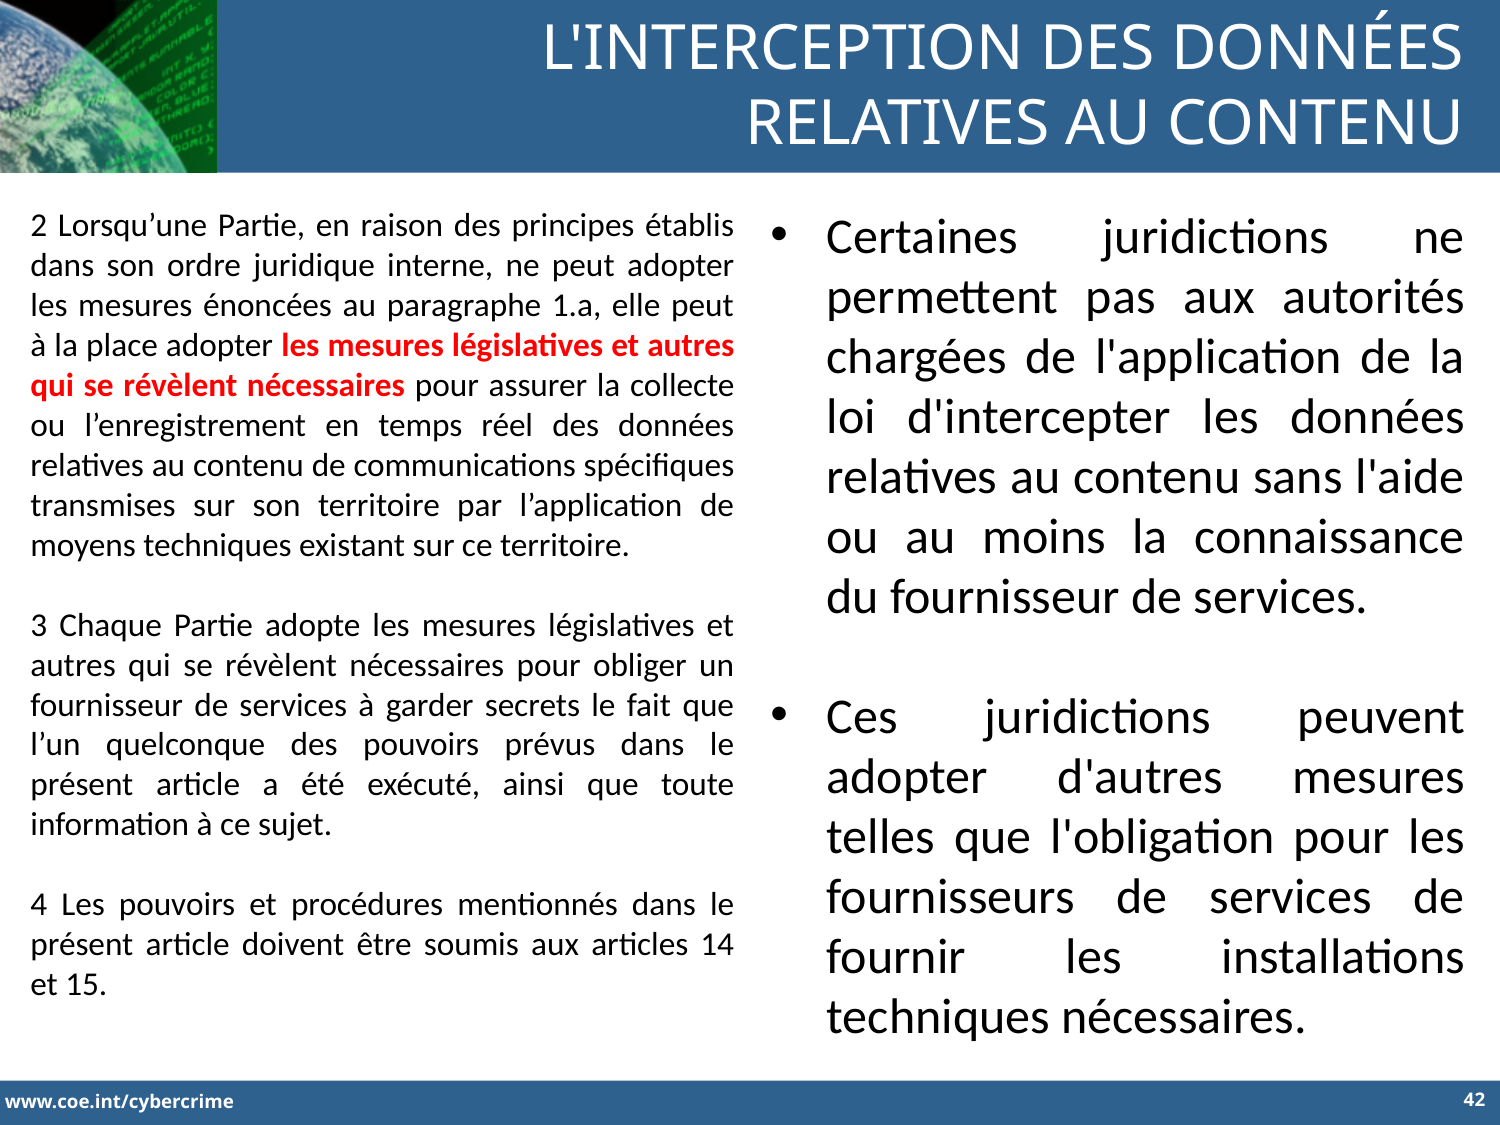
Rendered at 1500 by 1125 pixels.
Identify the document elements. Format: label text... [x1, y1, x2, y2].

text_box L'INTERCEPTION DES DONNÉES RELATIVES AU CONTENU [227, 0, 1480, 165]
picture [0, 0, 217, 173]
text_box Certaines juridictions ne permettent pas aux autorités chargées de l'application de la loi d'intercepter les données relatives au contenu sans l'aide ou au moins la connaissance du fournisseur de services. Ces juridictions peuvent adopter d'autres mesures telles que l'obligation pour les fournisseurs de services de fournir les installations techniques nécessaires. [755, 196, 1480, 1051]
text_box 2 Lorsqu’une Partie, en raison des principes établis dans son ordre juridique interne, ne peut adopter les mesures énoncées au paragraphe 1.a, elle peut à la place adopter les mesures législatives et autres qui se révèlent nécessaires pour assurer la collecte ou l’enregistrement en temps réel des données relatives au contenu de communications spécifiques transmises sur son territoire par l’application de moyens techniques existant sur ce territoire. 3 Chaque Partie adopte les mesures législatives et autres qui se révèlent nécessaires pour obliger un fournisseur de services à garder secrets le fait que l’un quelconque des pouvoirs prévus dans le présent article a été exécuté, ainsi que toute information à ce sujet. 4 Les pouvoirs et procédures mentionnés dans le présent article doivent être soumis aux articles 14 et 15. [15, 196, 750, 1010]
